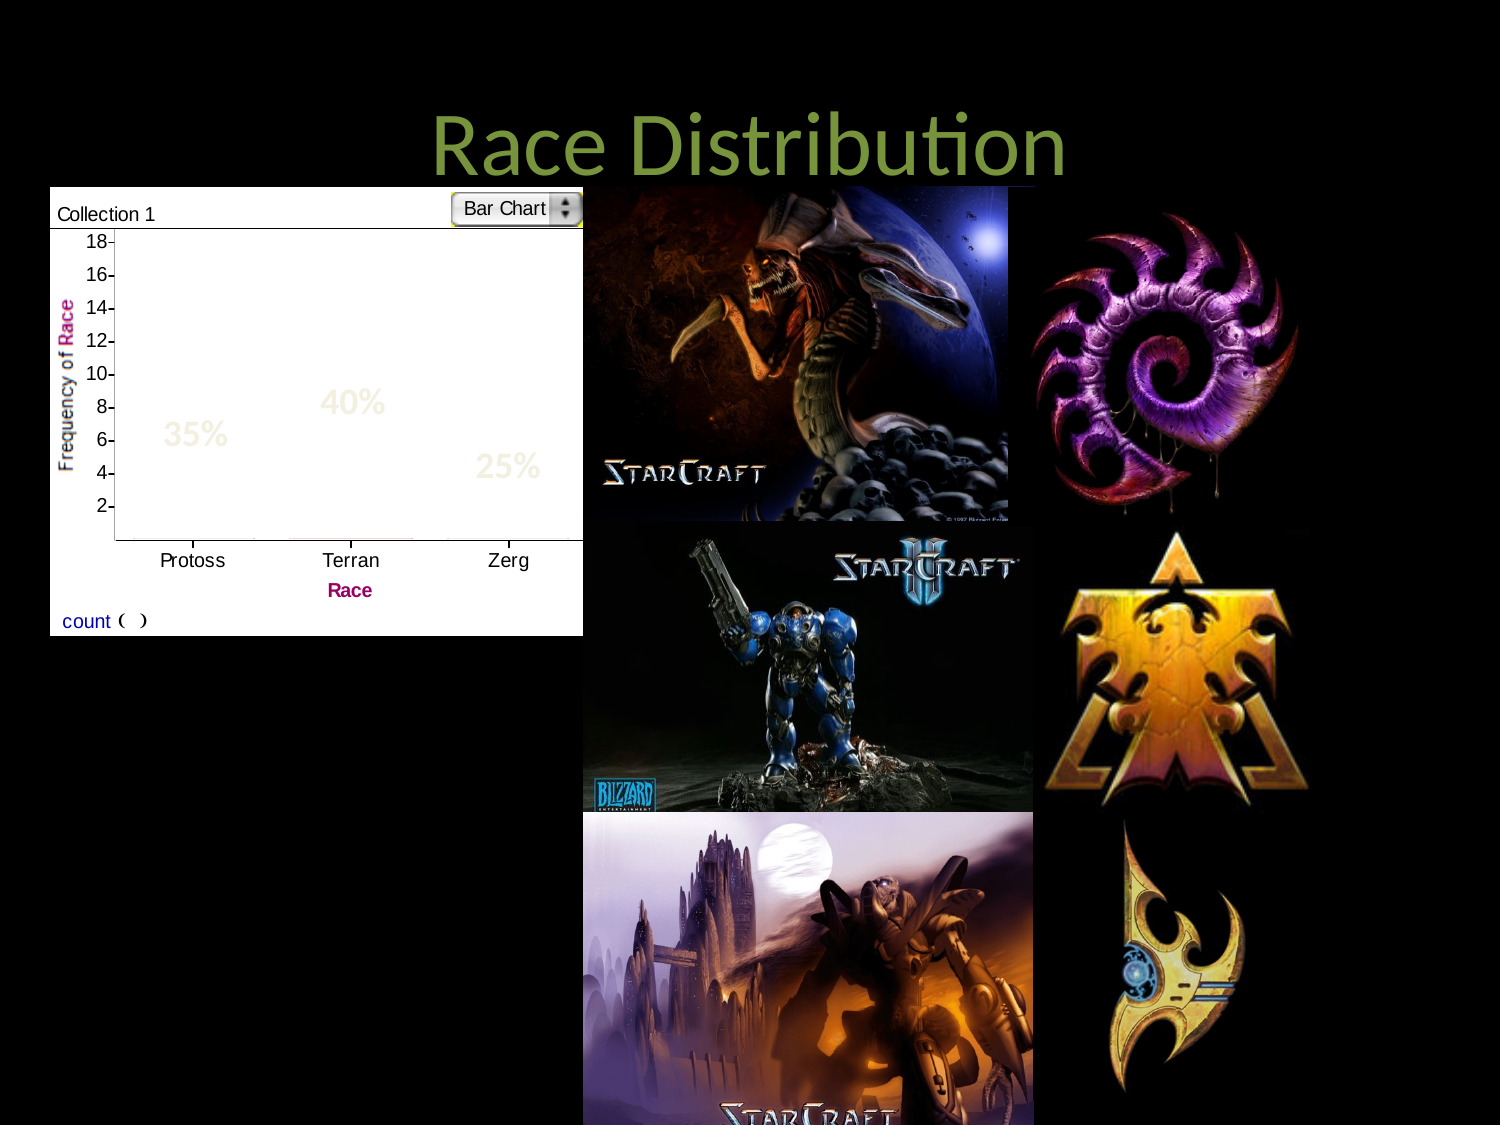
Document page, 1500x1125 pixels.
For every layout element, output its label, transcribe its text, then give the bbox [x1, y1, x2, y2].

title Race Distribution [74, 44, 1426, 233]
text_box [49, 187, 580, 638]
picture [582, 186, 1322, 1125]
